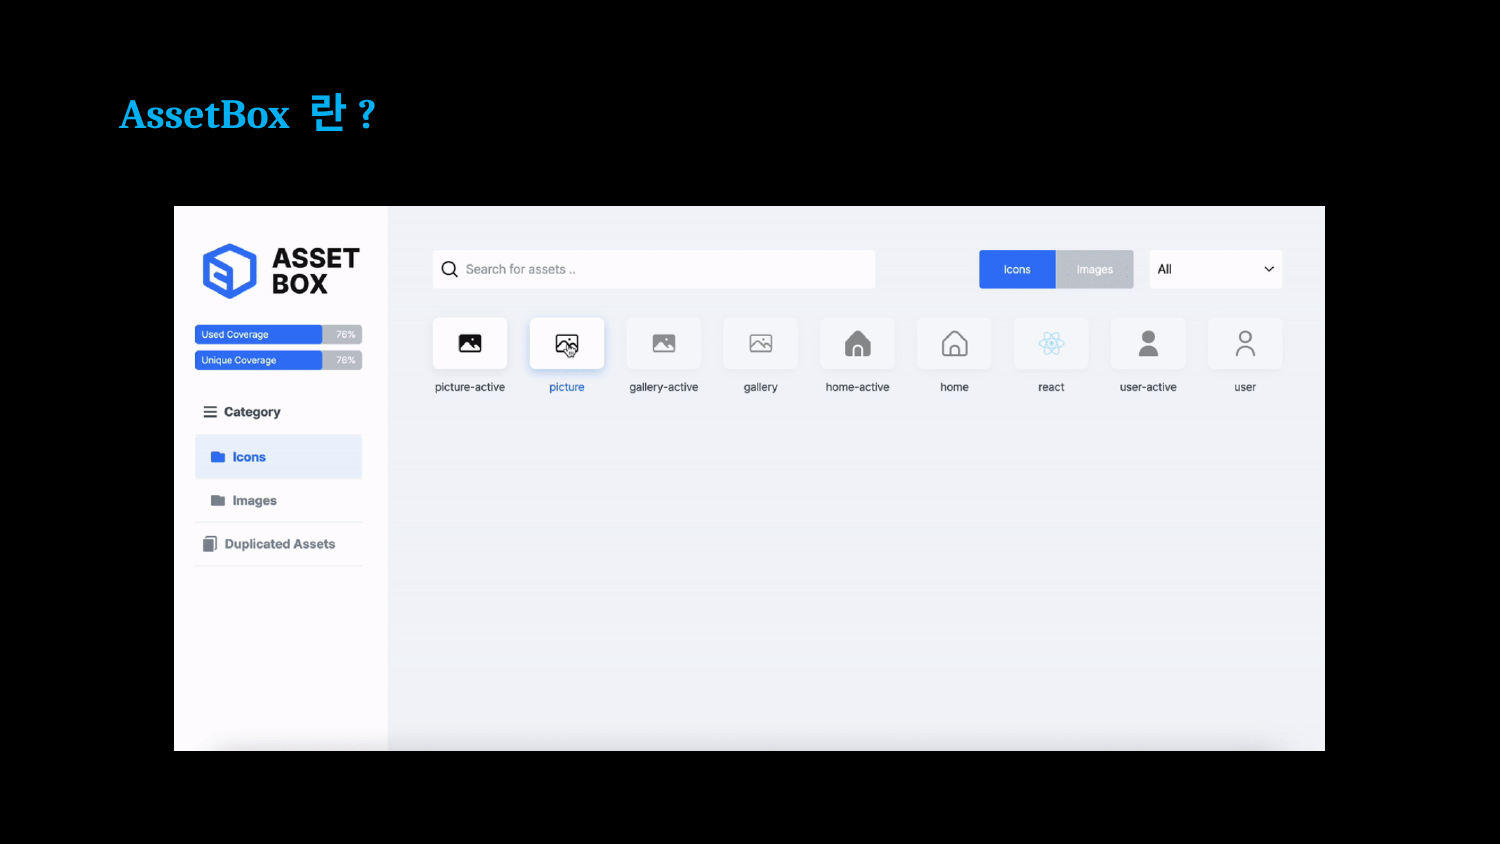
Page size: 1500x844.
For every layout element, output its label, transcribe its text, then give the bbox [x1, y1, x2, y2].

title AssetBox 란? [104, 49, 1398, 181]
picture [174, 206, 1325, 751]
